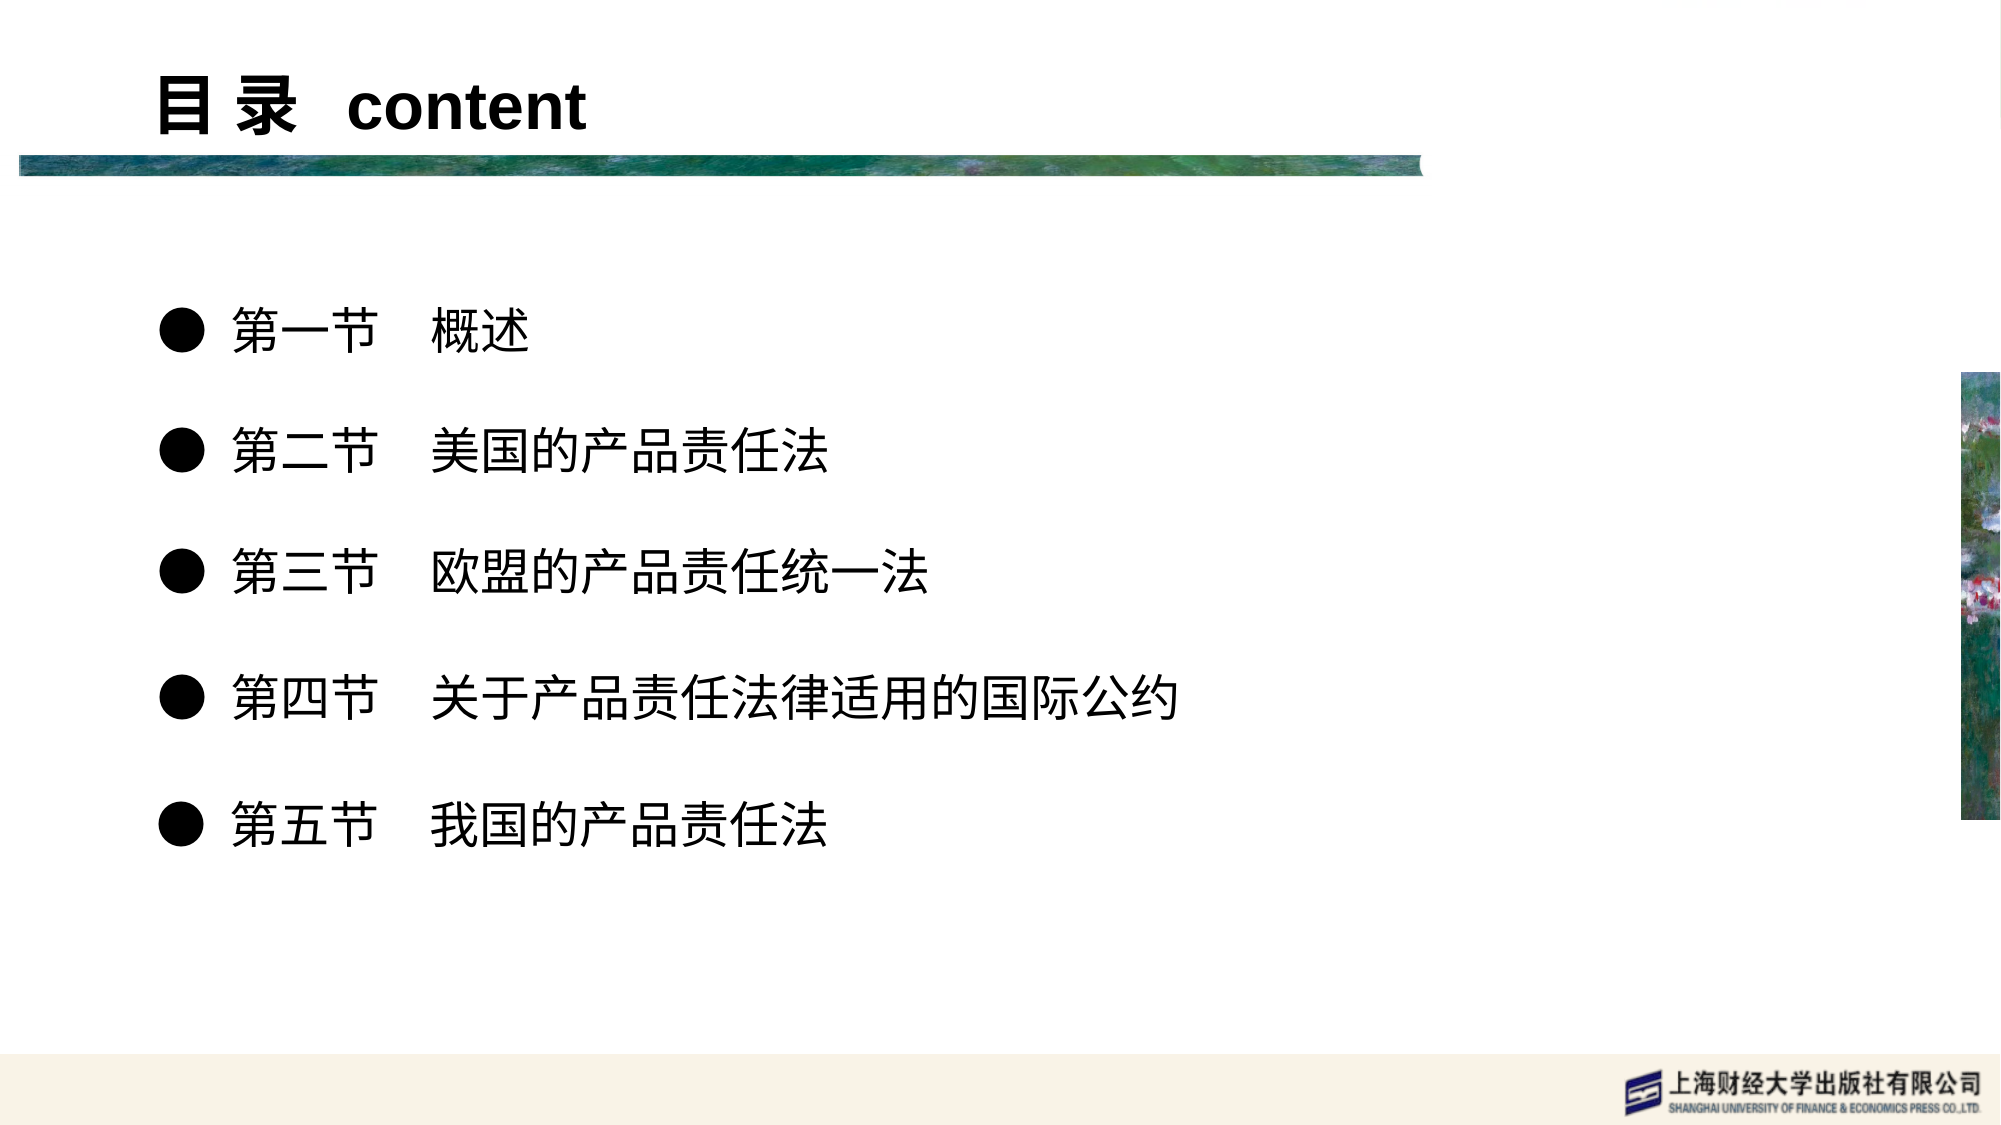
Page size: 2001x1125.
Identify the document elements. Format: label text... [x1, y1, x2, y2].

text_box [156, 285, 1549, 867]
text_box 目 录 content [136, 55, 707, 150]
picture [0, 0, 2001, 1125]
